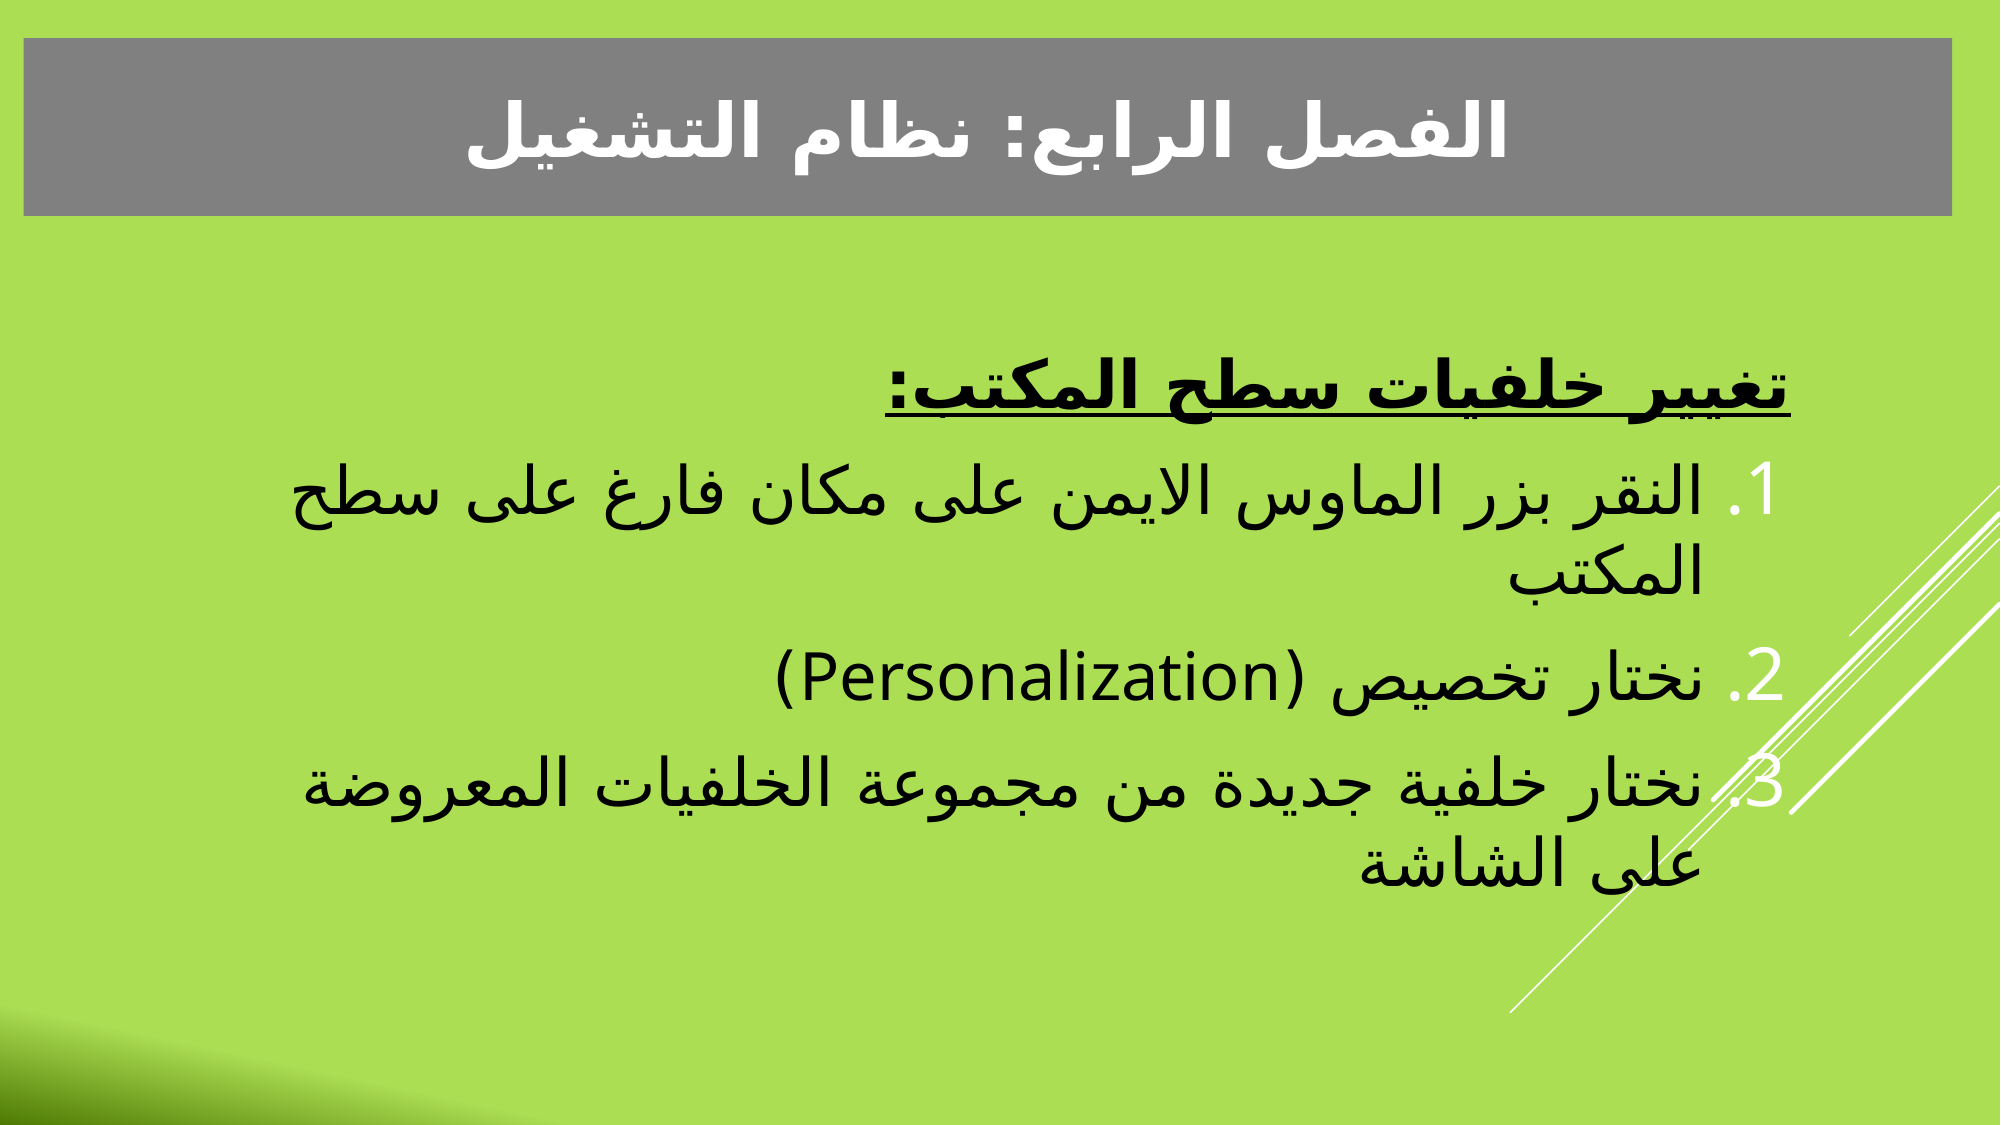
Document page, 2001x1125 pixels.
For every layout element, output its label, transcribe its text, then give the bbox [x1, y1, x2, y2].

text_box الفصل الرابع: نظام التشغيل [23, 38, 1953, 216]
list تغيير خلفيات سطح المكتب: النقر بزر الماوس الايمن على مكان فارغ على سطح المكتب نختار تخصيص (Personalization) نختار خلفية جديدة من مجموعة الخلفيات المعروضة على الشاشة [170, 166, 1806, 1076]
